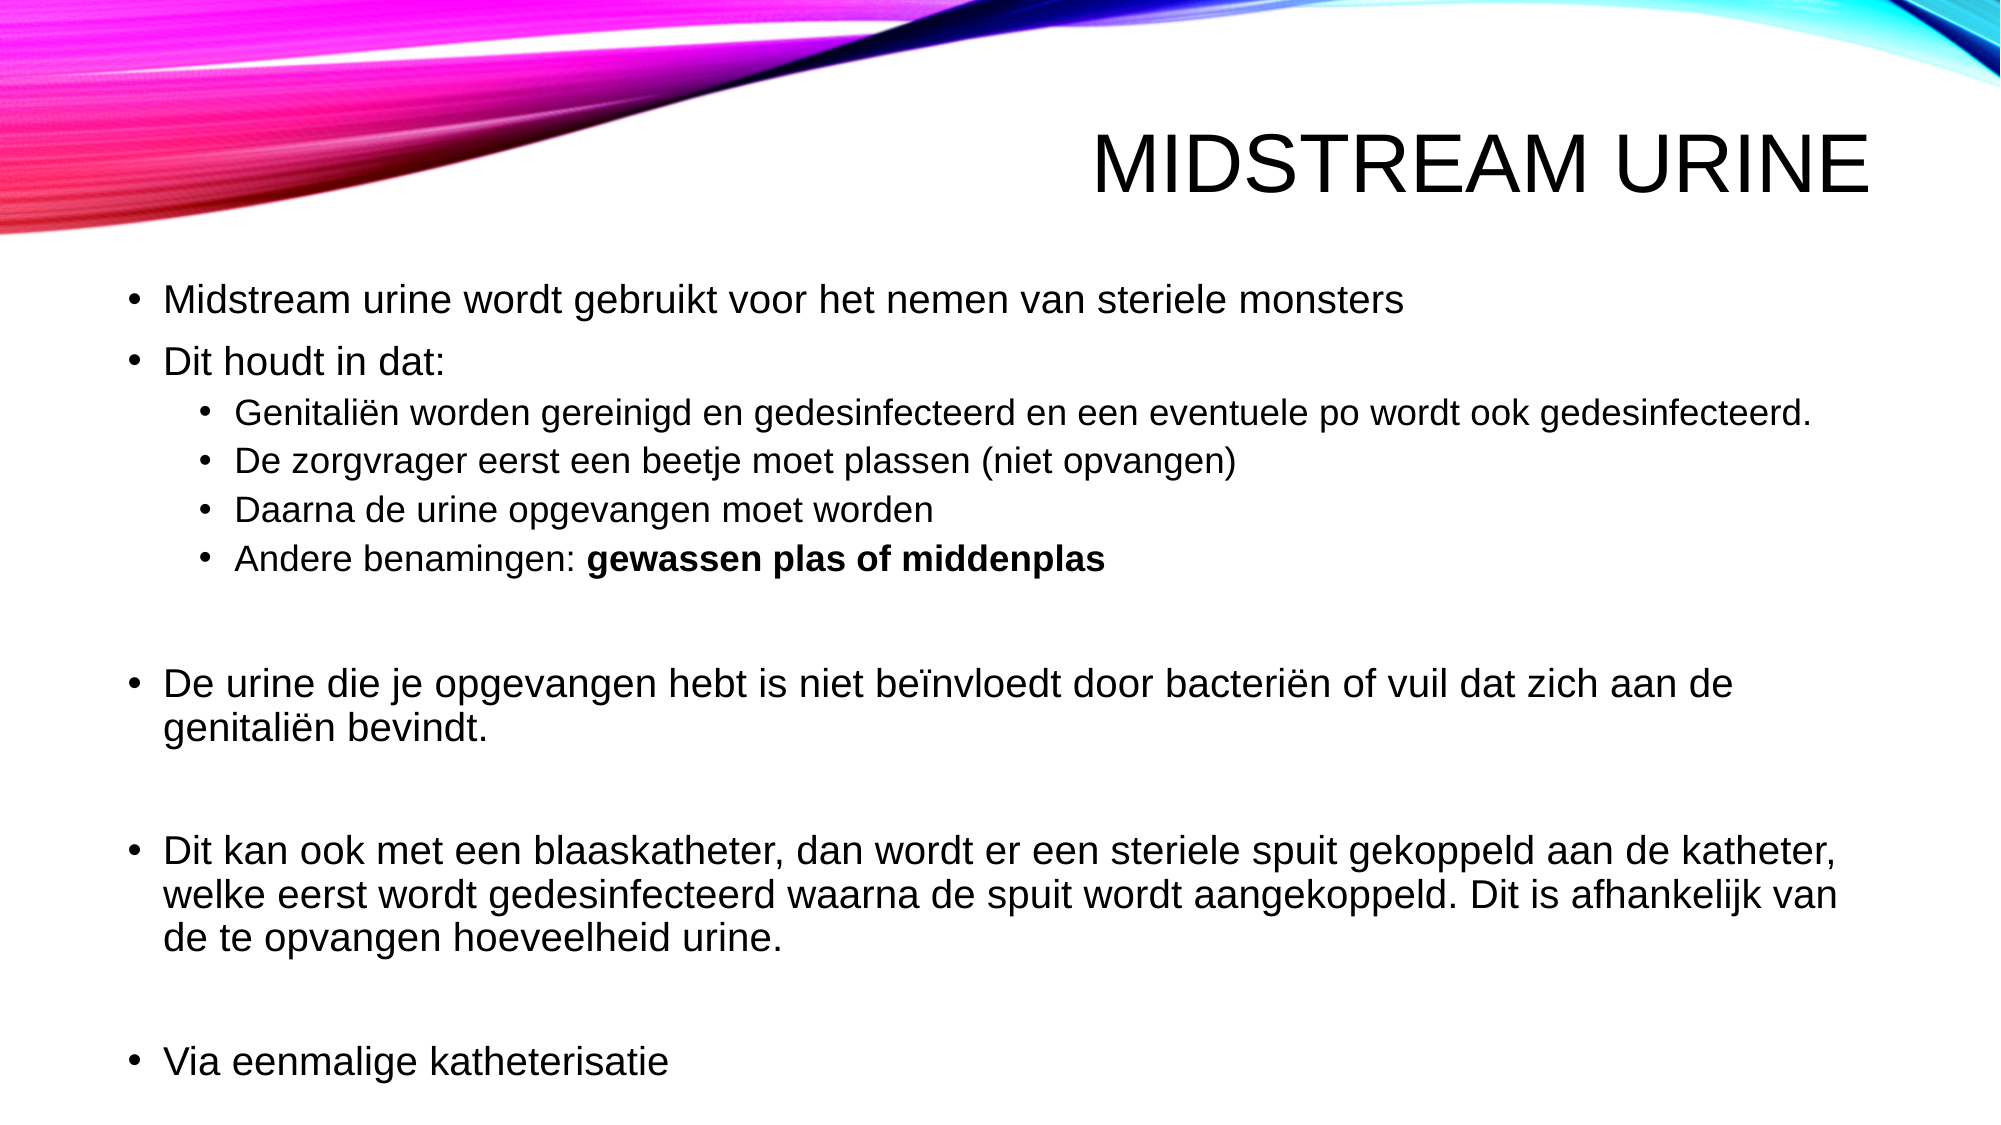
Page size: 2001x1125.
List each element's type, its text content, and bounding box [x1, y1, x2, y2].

list Midstream urine wordt gebruikt voor het nemen van steriele monsters Dit houdt in dat: Genitaliën worden gereinigd en gedesinfecteerd en een eventuele po wordt ook gedesinfecteerd. De zorgvrager eerst een beetje moet plassen (niet opvangen) Daarna de urine opgevangen moet worden Andere benamingen: gewassen plas of middenplas De urine die je opgevangen hebt is niet beïnvloedt door bacteriën of vuil dat zich aan de genitaliën bevindt. Dit kan ook met een blaaskatheter, dan wordt er een steriele spuit gekoppeld aan de katheter, welke eerst wordt gedesinfecteerd waarna de spuit wordt aangekoppeld. Dit is afhankelijk van de te opvangen hoeveelheid urine. Via eenmalige katheterisatie [112, 271, 1888, 1107]
picture [1890, 0, 2000, 75]
picture [1910, 0, 2000, 45]
title Midstream urine [474, 59, 1888, 271]
picture [0, 0, 2000, 237]
